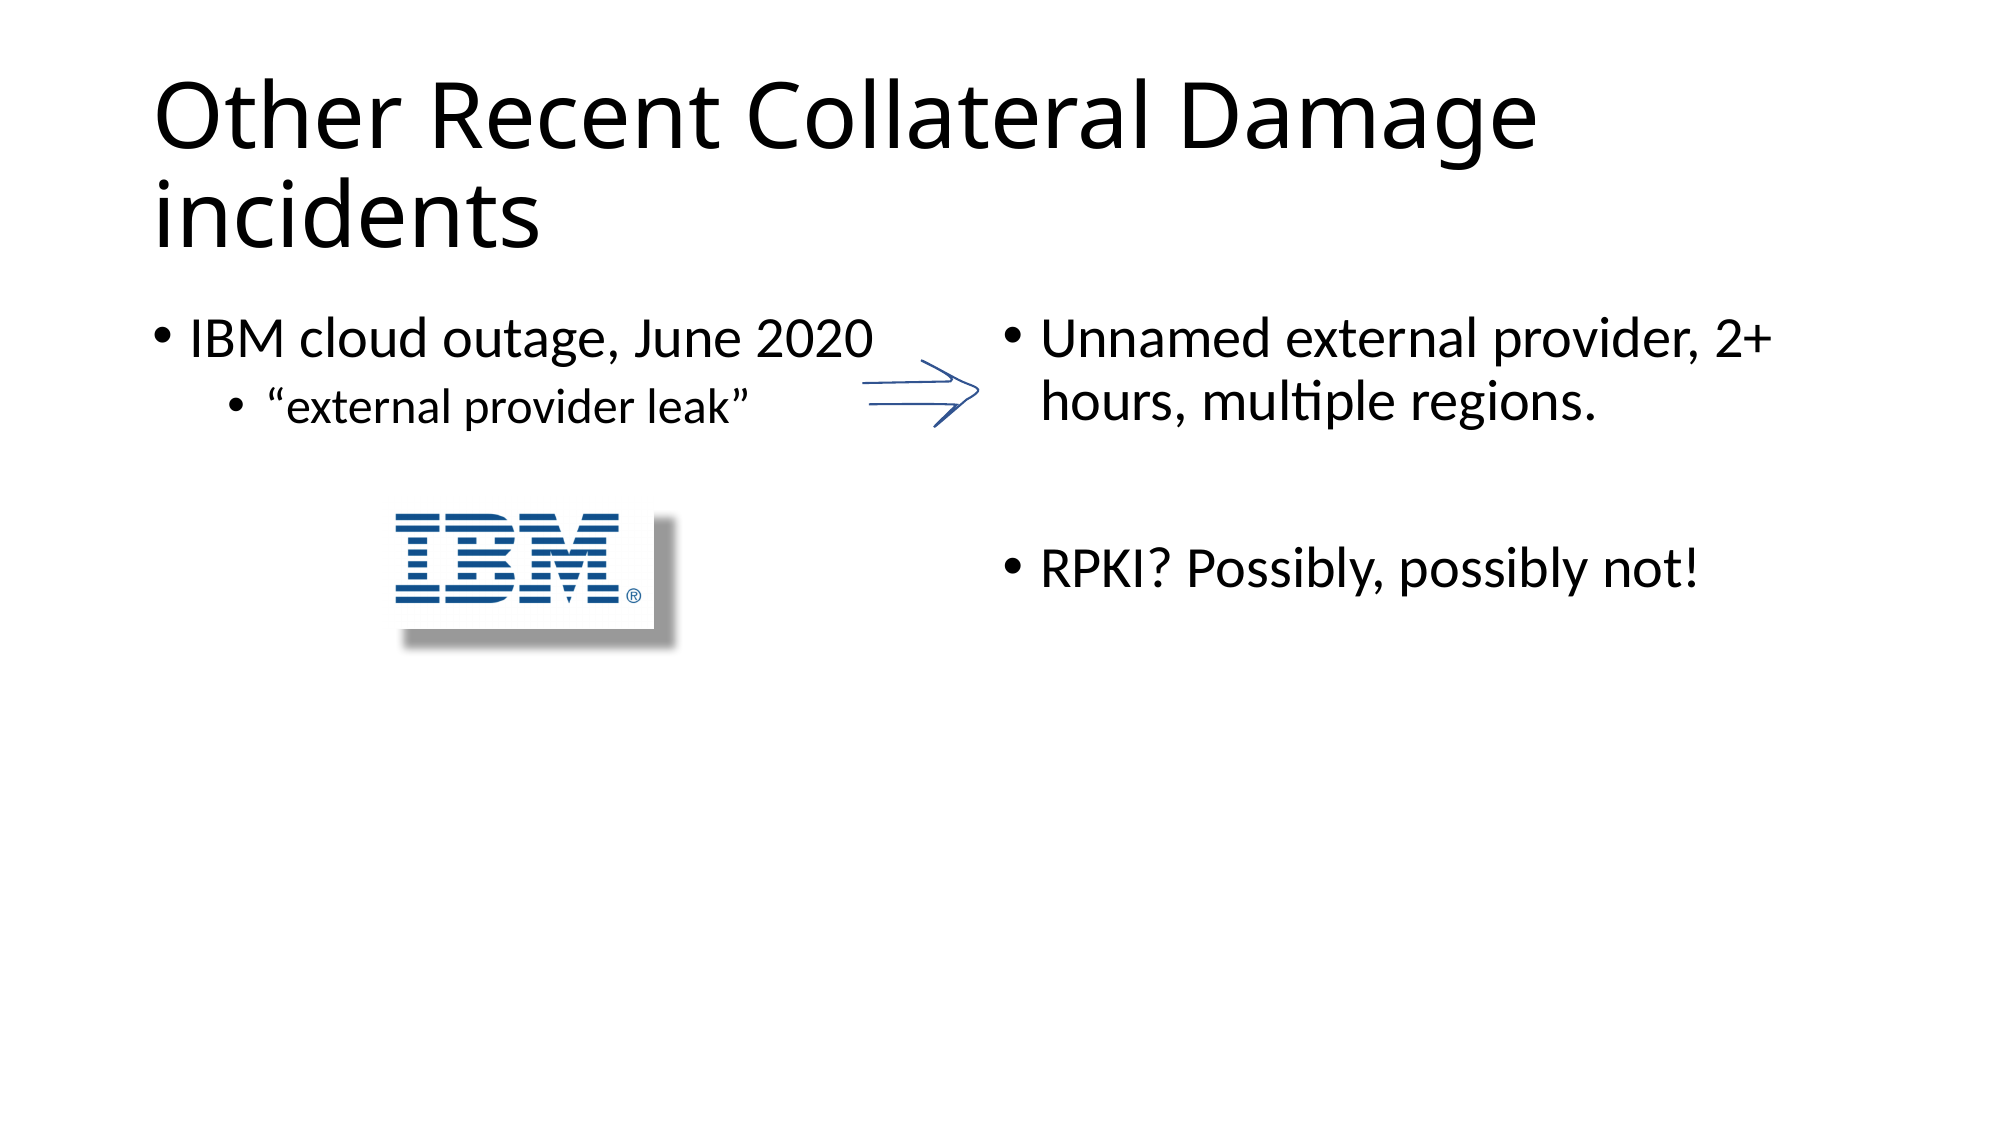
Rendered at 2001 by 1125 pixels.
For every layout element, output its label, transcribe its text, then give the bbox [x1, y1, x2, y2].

title Other Recent Collateral Damage incidents [137, 59, 1863, 278]
text_box Unnamed external provider, 2+ hours, multiple regions. RPKI? Possibly, possibly not! [987, 299, 1838, 1014]
list IBM cloud outage, June 2020 “external provider leak” [137, 299, 987, 1014]
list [382, 496, 654, 629]
text_box [862, 359, 980, 428]
